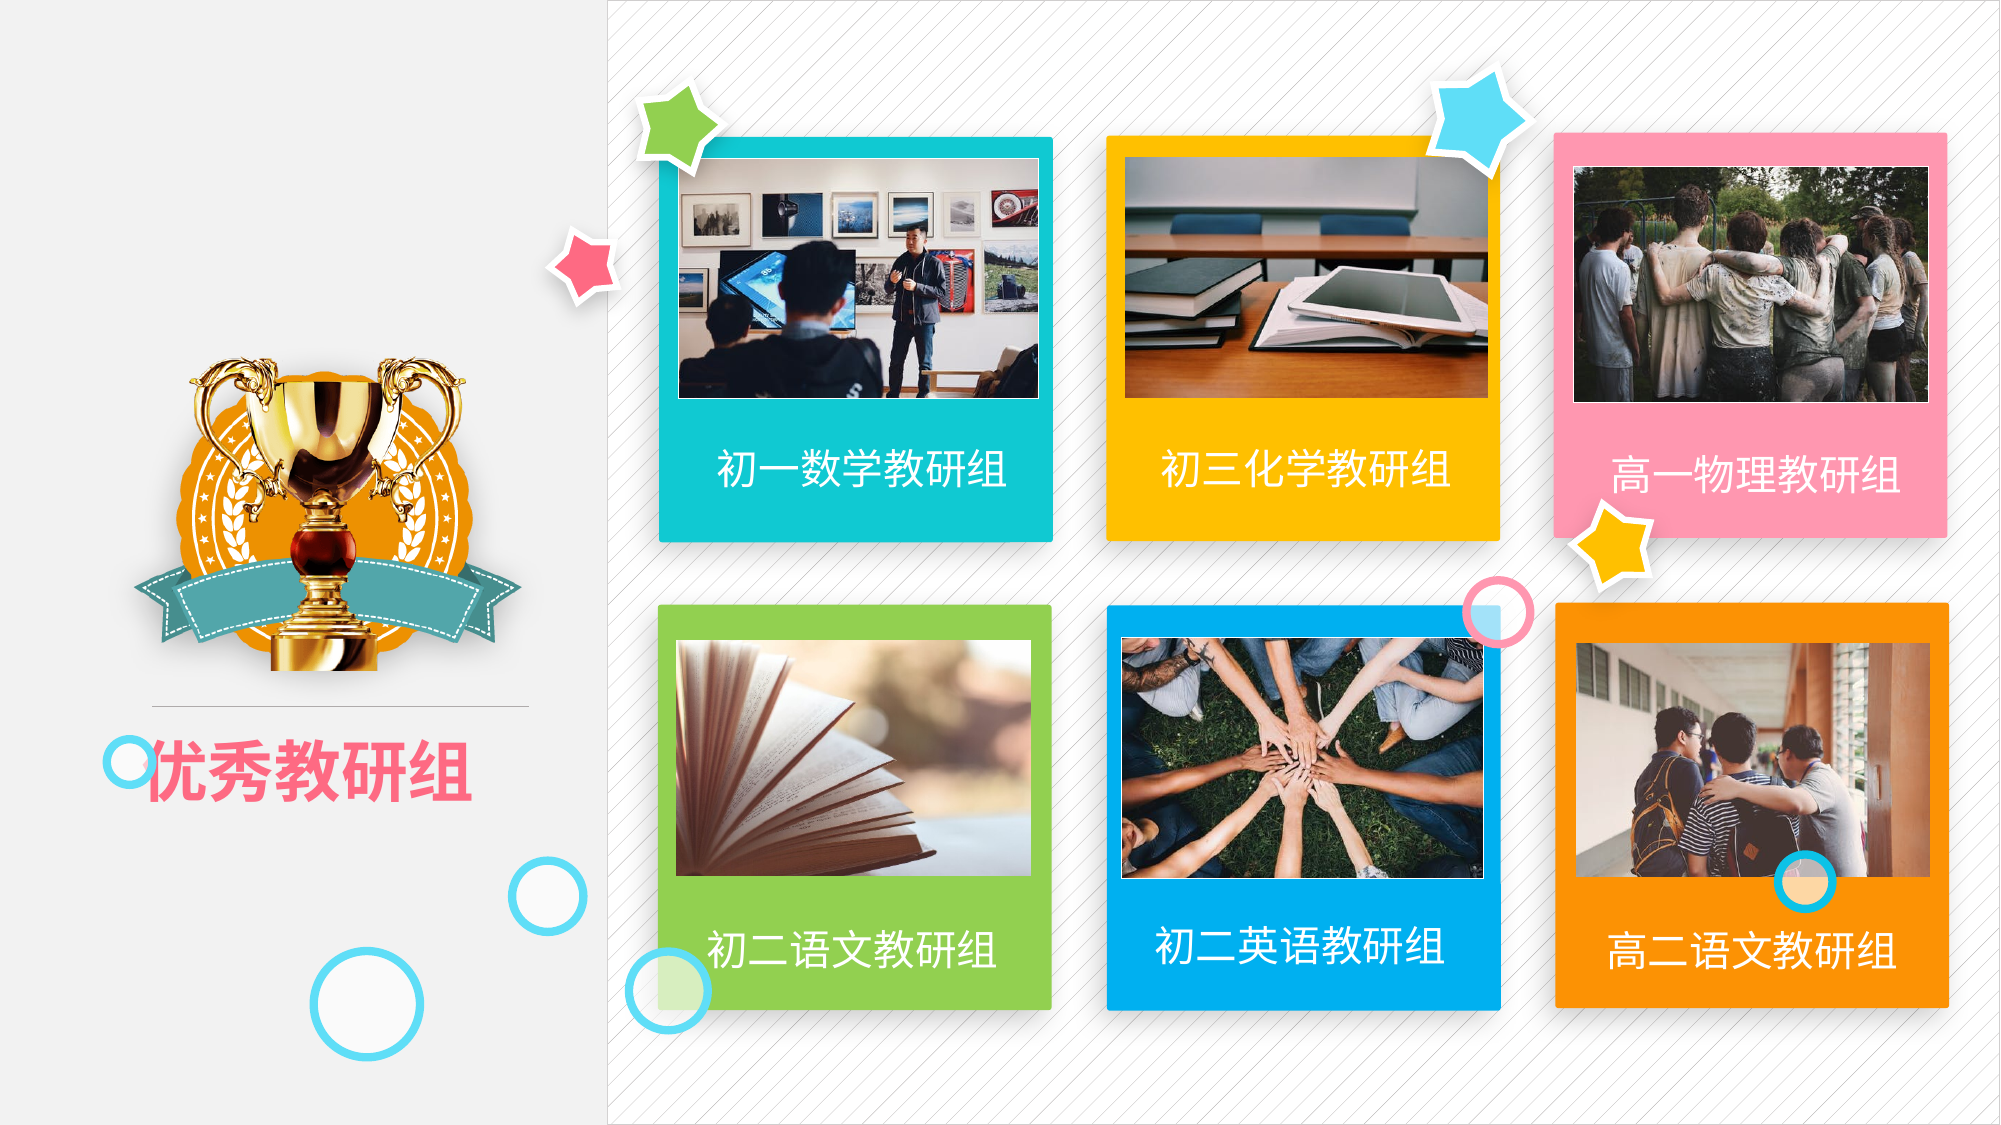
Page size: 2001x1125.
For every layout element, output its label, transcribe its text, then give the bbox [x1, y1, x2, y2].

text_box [659, 136, 1053, 543]
text_box [627, 952, 704, 1032]
text_box [1570, 538, 1651, 591]
text_box [105, 738, 154, 786]
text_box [1106, 605, 1501, 1011]
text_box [1106, 135, 1501, 542]
text_box [637, 78, 726, 159]
text_box [1432, 64, 1534, 153]
text_box [312, 949, 422, 1059]
text_box [608, 0, 2000, 1125]
text_box [0, 0, 608, 1125]
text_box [1553, 132, 1948, 538]
text_box [1466, 579, 1532, 646]
text_box 优秀教研组 [126, 721, 533, 817]
text_box [511, 859, 585, 933]
text_box [548, 228, 619, 305]
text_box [1555, 602, 1950, 1009]
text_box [114, 356, 530, 680]
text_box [657, 604, 1052, 1011]
